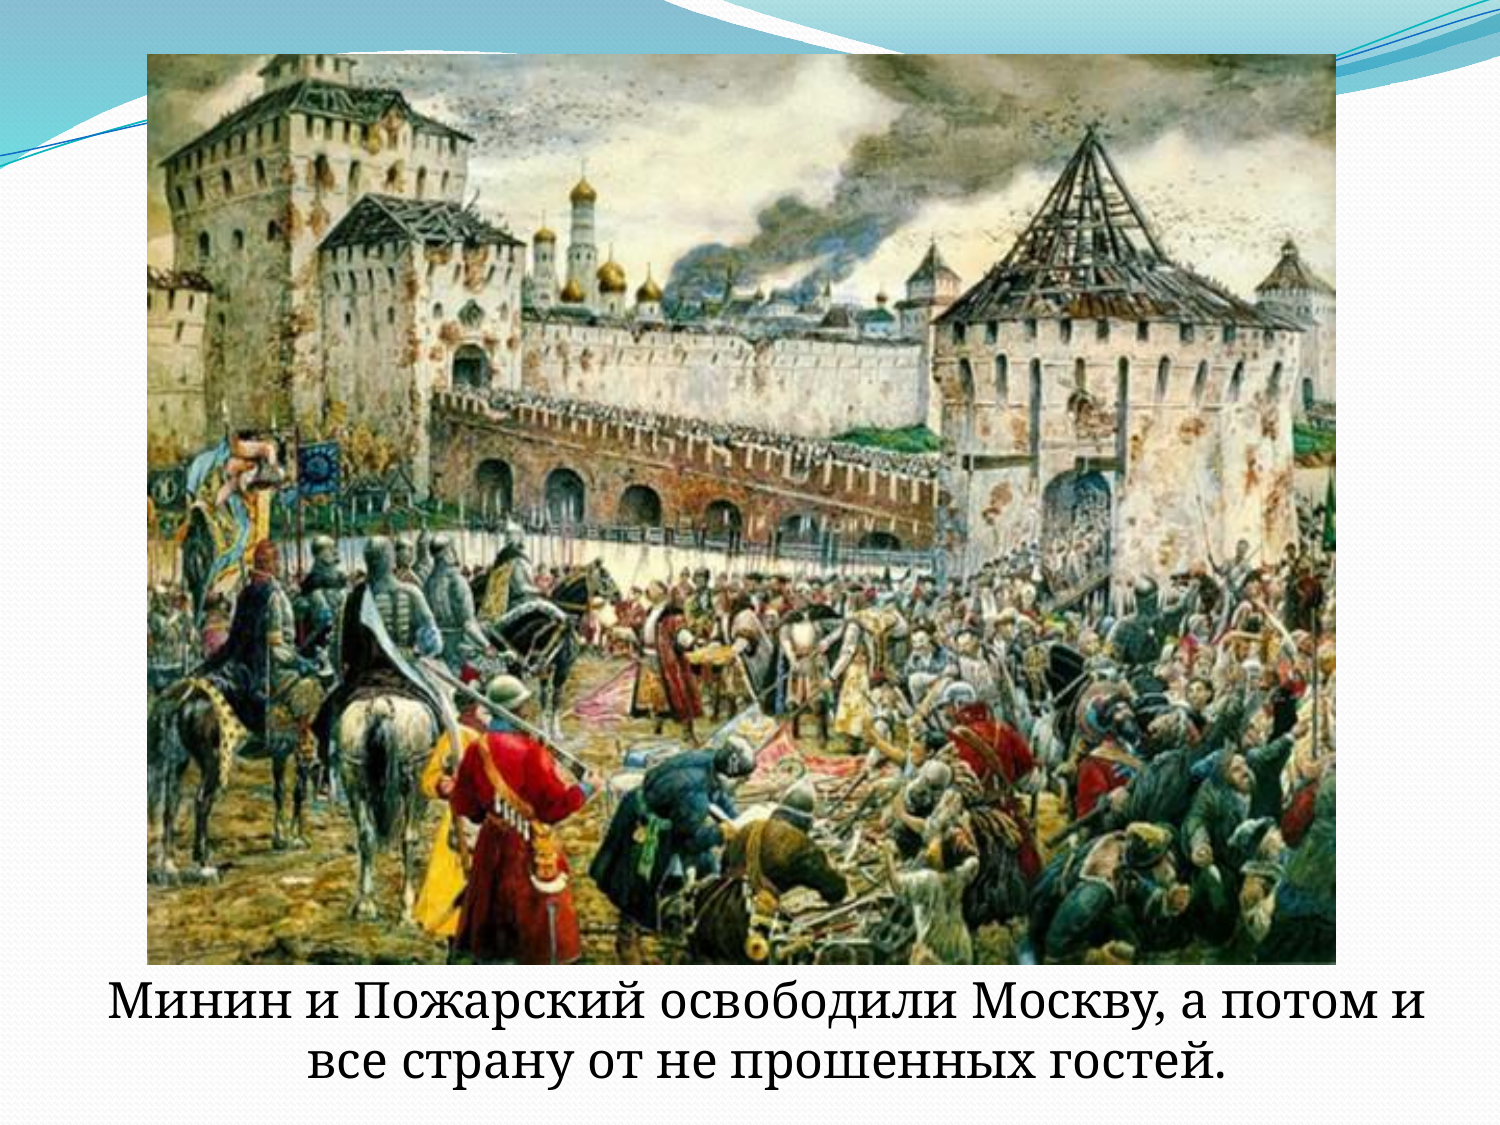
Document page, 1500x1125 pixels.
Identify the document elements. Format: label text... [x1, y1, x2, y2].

text_box Минин и Пожарский освободили Москву, а потом и все страну от не прошенных гостей. [70, 960, 1465, 1125]
picture [147, 54, 1337, 965]
